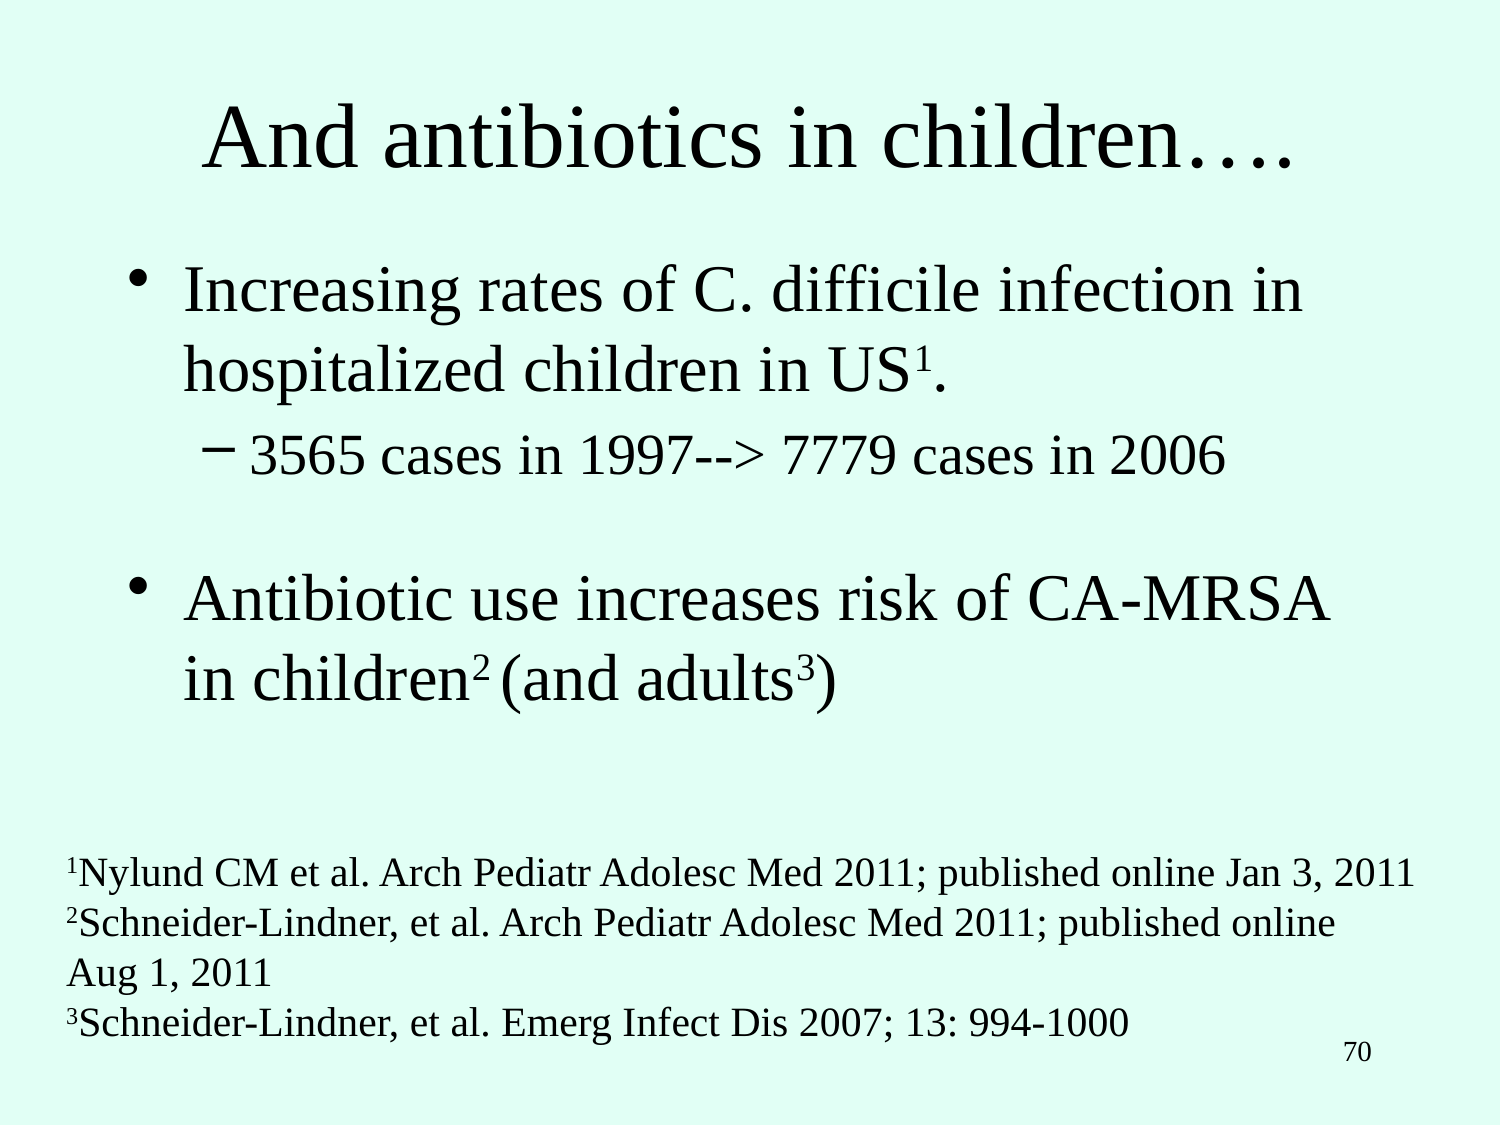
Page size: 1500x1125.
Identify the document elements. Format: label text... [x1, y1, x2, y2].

title And antibiotics in children…. [112, 37, 1388, 225]
text_box 1Nylund CM et al. Arch Pediatr Adolesc Med 2011; published online Jan 3, 2011 2Schneider-Lindner, et al. Arch Pediatr Adolesc Med 2011; published online Aug 1, 2011 3Schneider-Lindner, et al. Emerg Infect Dis 2007; 13: 994-1000 [51, 837, 1433, 1053]
slide_number 70 [1074, 1053, 1388, 1100]
list Increasing rates of C. difficile infection in hospitalized children in US1. 3565 cases in 1997--> 7779 cases in 2006 Antibiotic use increases risk of CA-MRSA in children2 (and adults3) [112, 237, 1388, 837]
